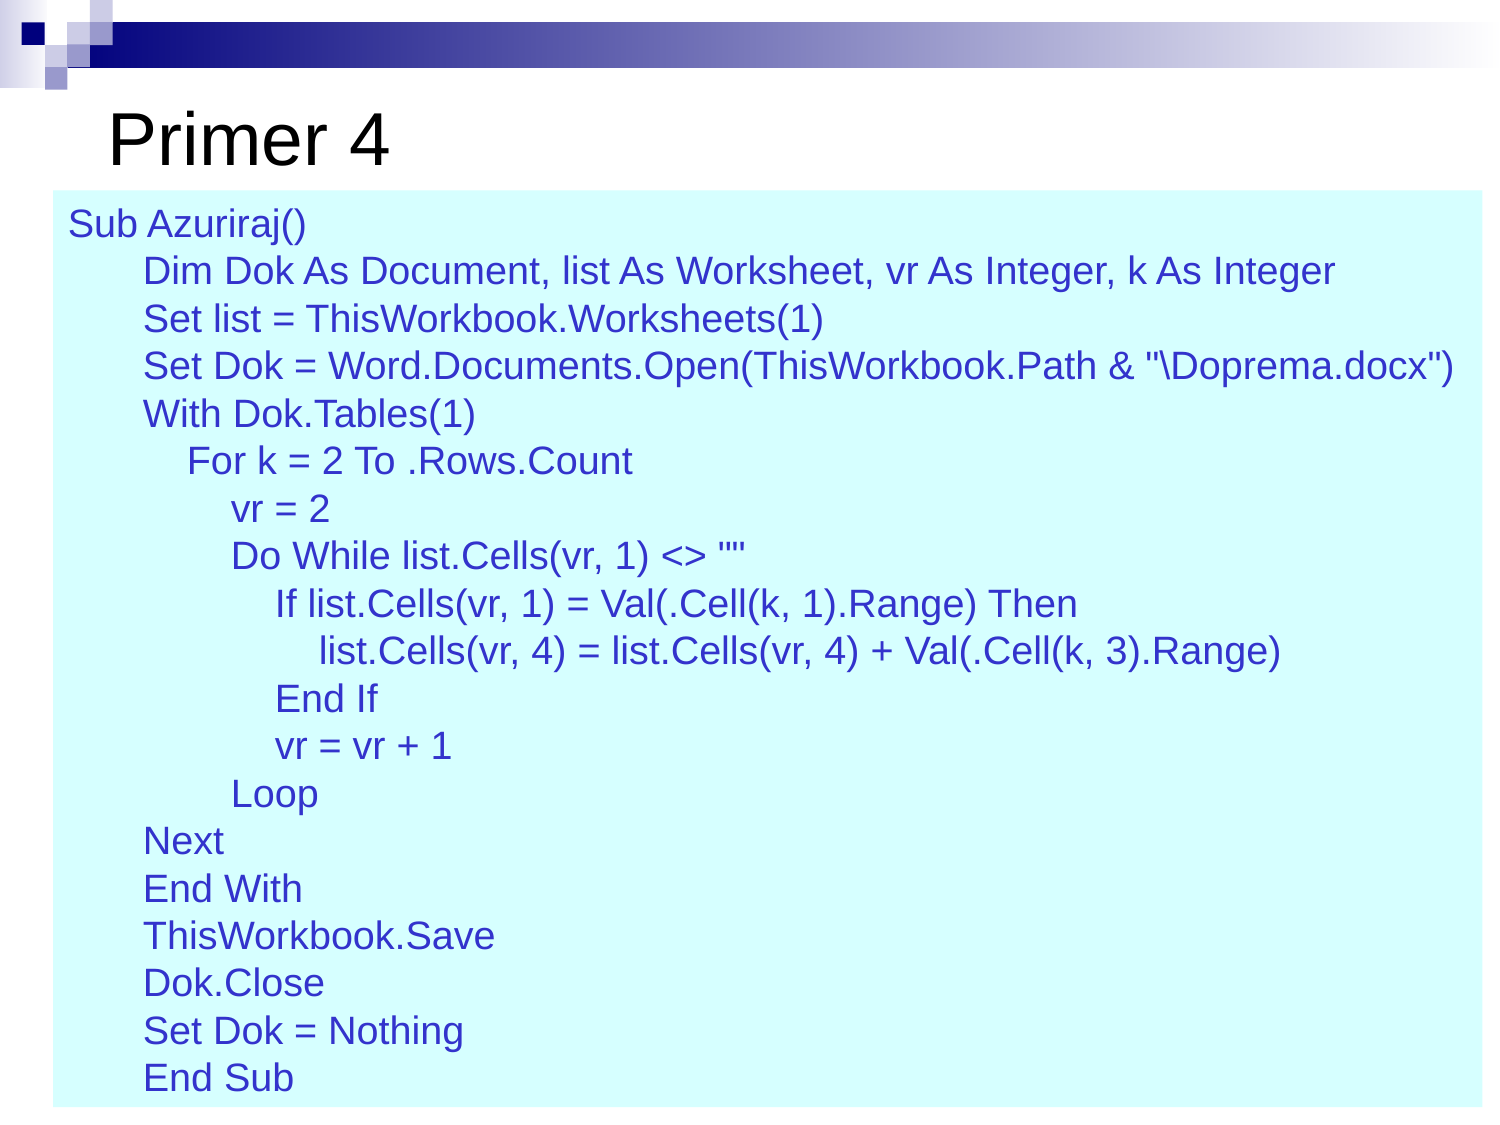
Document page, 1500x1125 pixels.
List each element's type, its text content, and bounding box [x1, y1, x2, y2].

text_box Sub Azuriraj() Dim Dok As Document, list As Worksheet, vr As Integer, k As Integer Set list = ThisWorkbook.Worksheets(1) Set Dok = Word.Documents.Open(ThisWorkbook.Path & "\Doprema.docx") With Dok.Tables(1) For k = 2 To .Rows.Count vr = 2 Do While list.Cells(vr, 1) <> "" If list.Cells(vr, 1) = Val(.Cell(k, 1).Range) Then list.Cells(vr, 4) = list.Cells(vr, 4) + Val(.Cell(k, 3).Range) End If vr = vr + 1 Loop Next End With ThisWorkbook.Save Dok.Close Set Dok = Nothing End Sub [53, 190, 1483, 1108]
title Primer 4 [92, 75, 431, 190]
